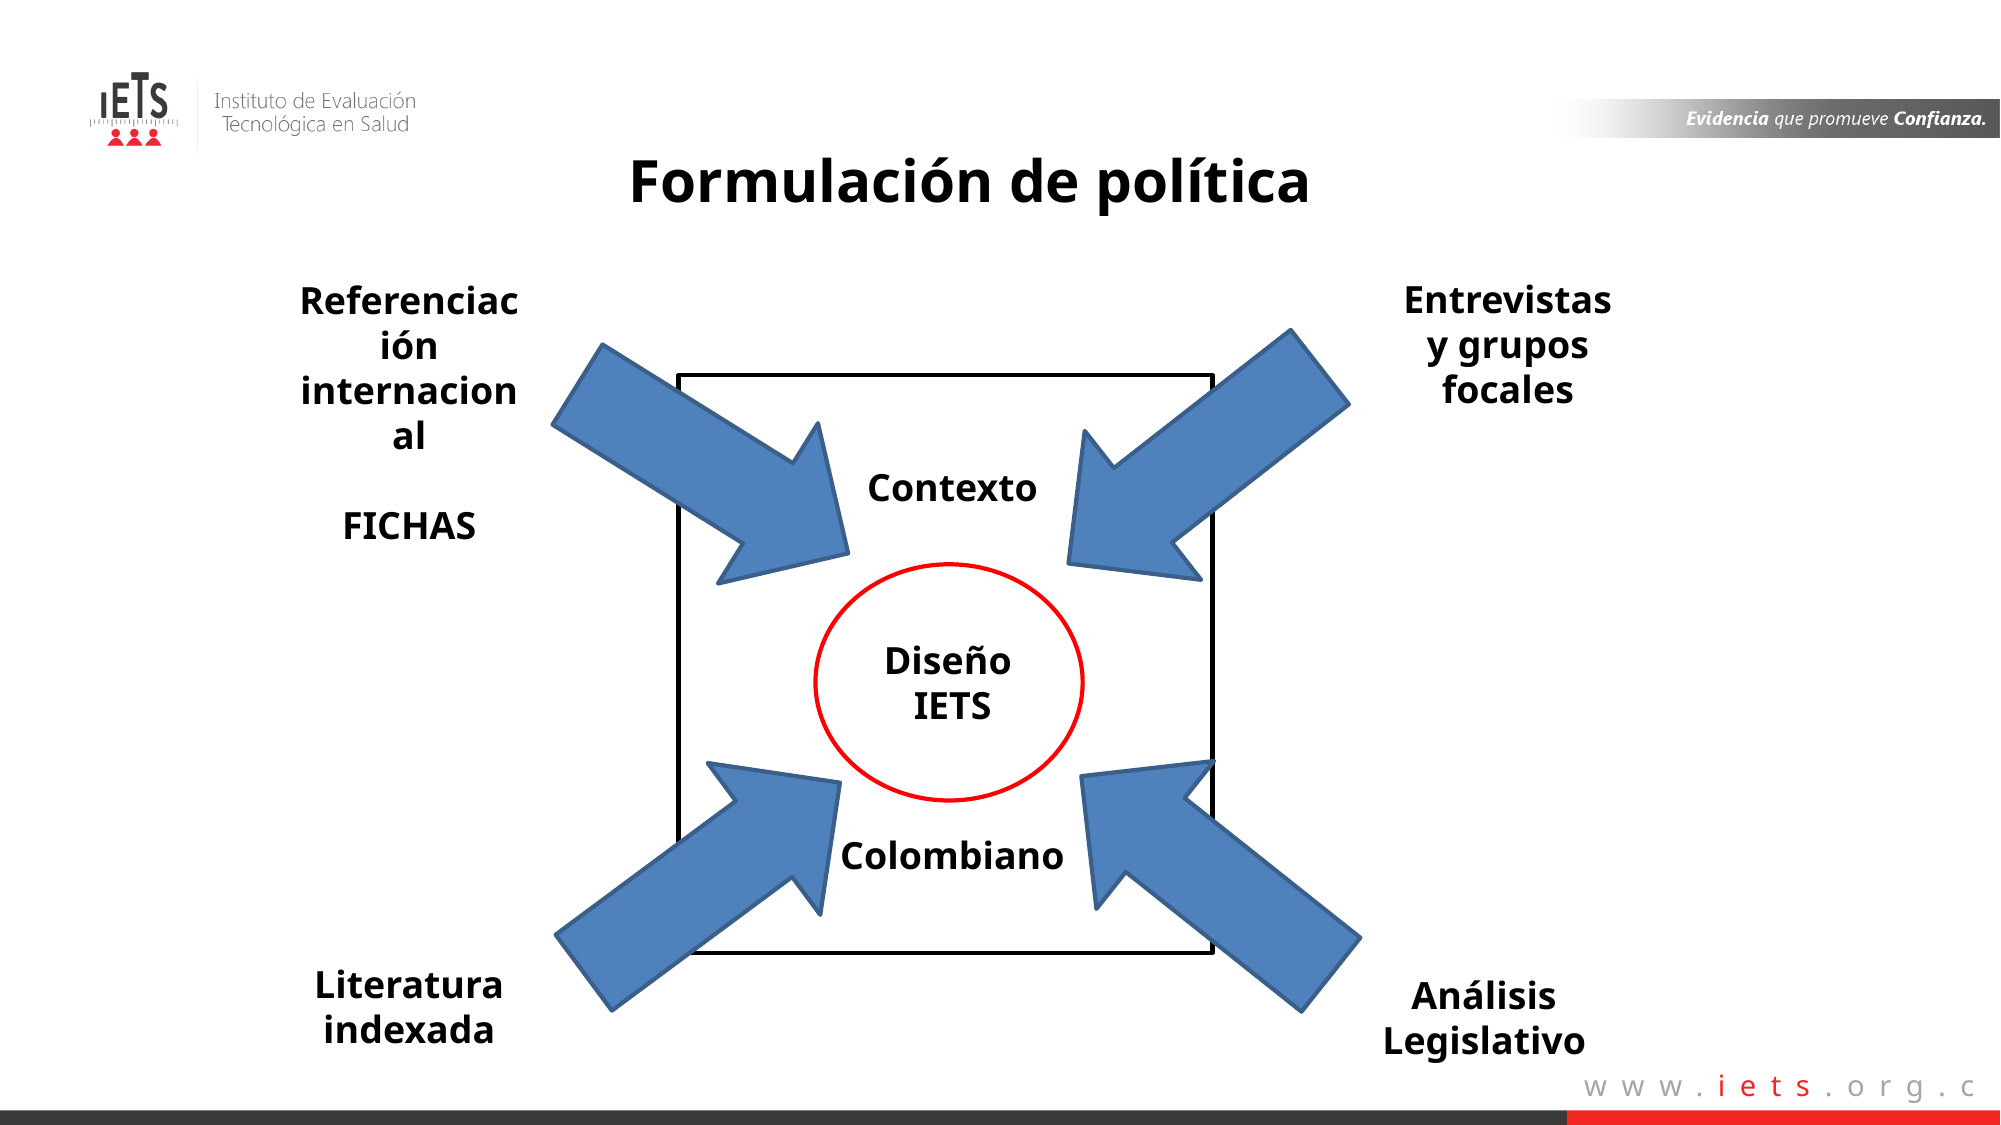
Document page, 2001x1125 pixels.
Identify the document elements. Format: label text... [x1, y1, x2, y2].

text_box Contexto [822, 456, 1083, 517]
text_box [676, 373, 1215, 464]
text_box [553, 760, 843, 1013]
text_box Colombiano [822, 824, 1083, 885]
text_box [1066, 327, 1351, 582]
text_box Análisis Legislativo [1354, 964, 1615, 1070]
text_box [827, 735, 1072, 803]
text_box Entrevistas y grupos focales [1377, 268, 1638, 419]
text_box [813, 640, 822, 725]
picture [1546, 99, 2000, 138]
text_box [550, 342, 851, 586]
text_box Referenciación internacional FICHAS [279, 269, 540, 599]
text_box Diseño IETS [822, 629, 1083, 735]
text_box [1079, 758, 1363, 1014]
text_box [827, 562, 1071, 629]
picture [90, 54, 422, 174]
text_box Formulación de política [338, 137, 1603, 244]
text_box Literatura indexada [279, 954, 540, 1059]
text_box [676, 505, 1215, 955]
